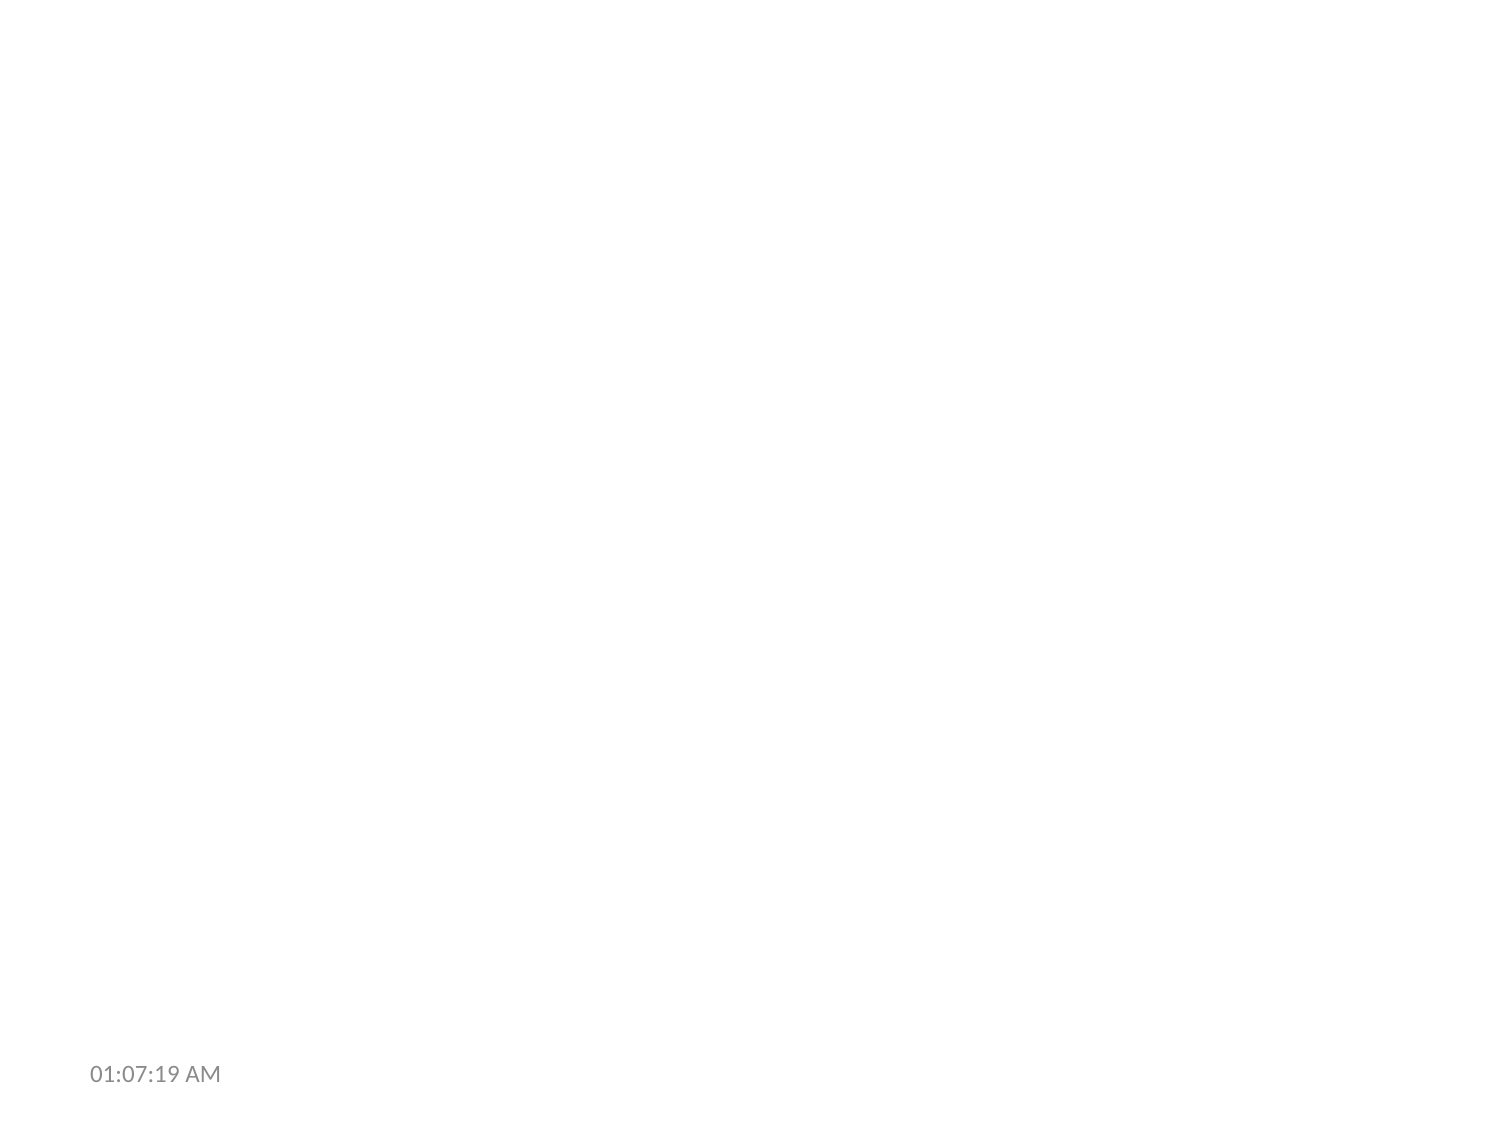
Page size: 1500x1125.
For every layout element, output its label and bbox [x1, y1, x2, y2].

slide_number [75, 1042, 425, 1103]
